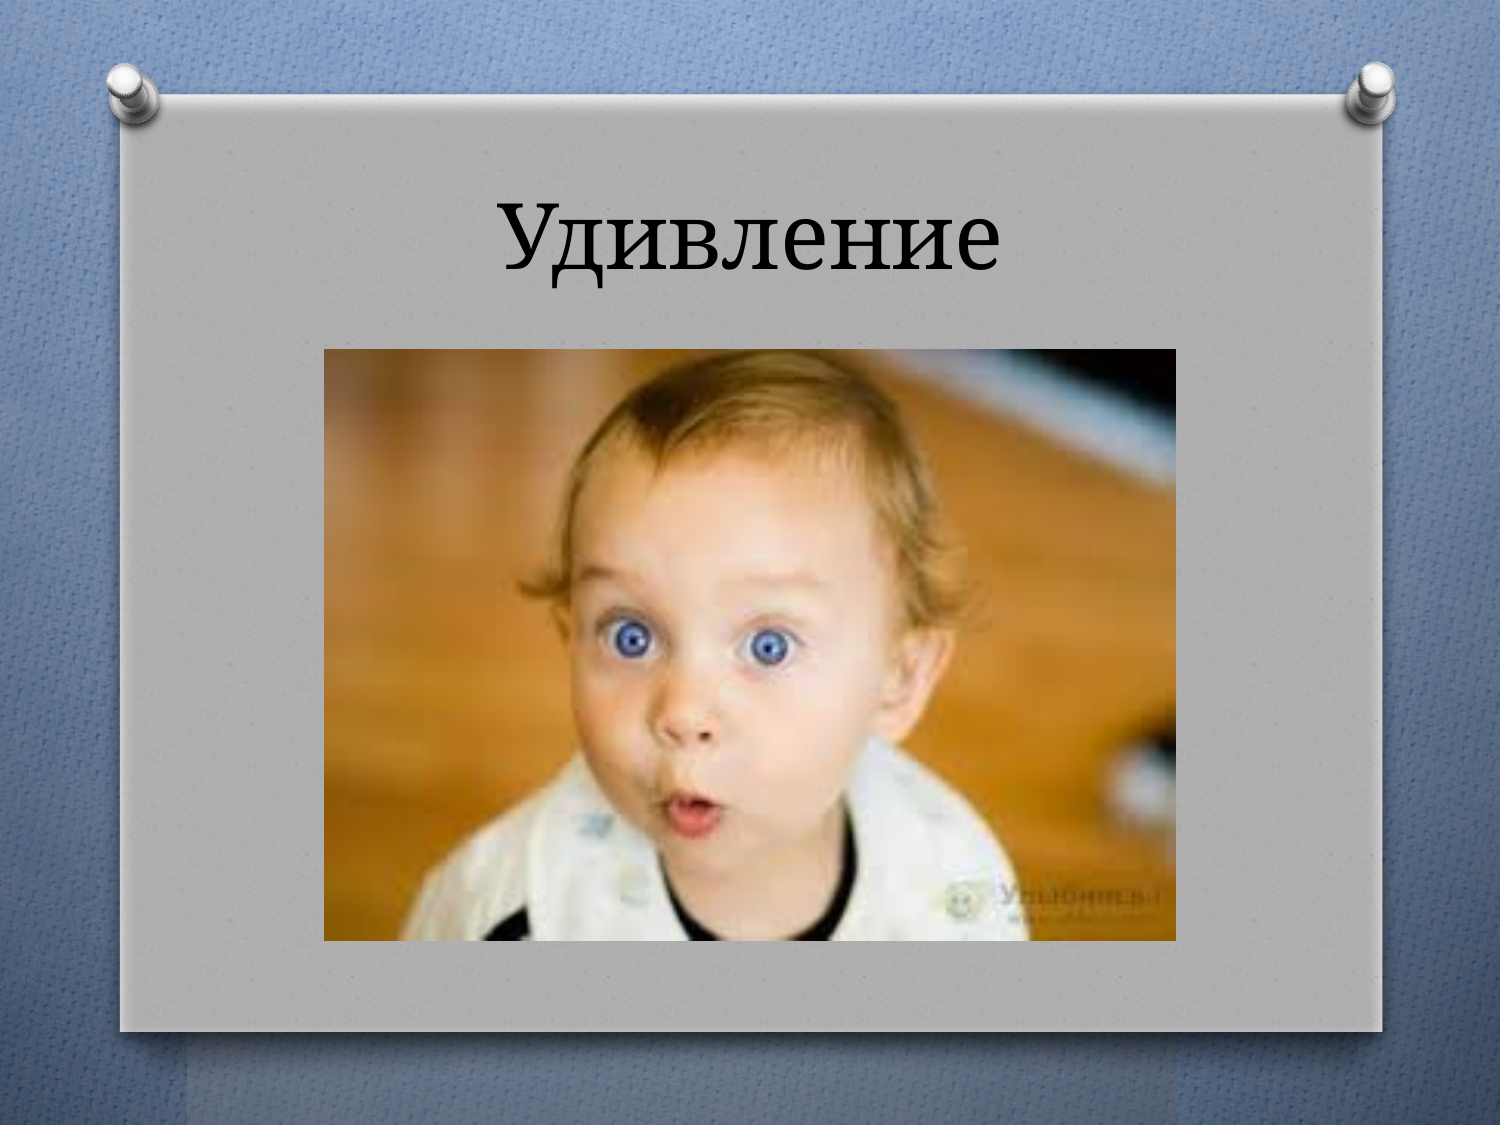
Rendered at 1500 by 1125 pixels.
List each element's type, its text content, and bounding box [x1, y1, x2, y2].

picture [1317, 35, 1439, 156]
title Удивление [179, 134, 1323, 332]
picture [75, 29, 198, 153]
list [324, 349, 1176, 941]
